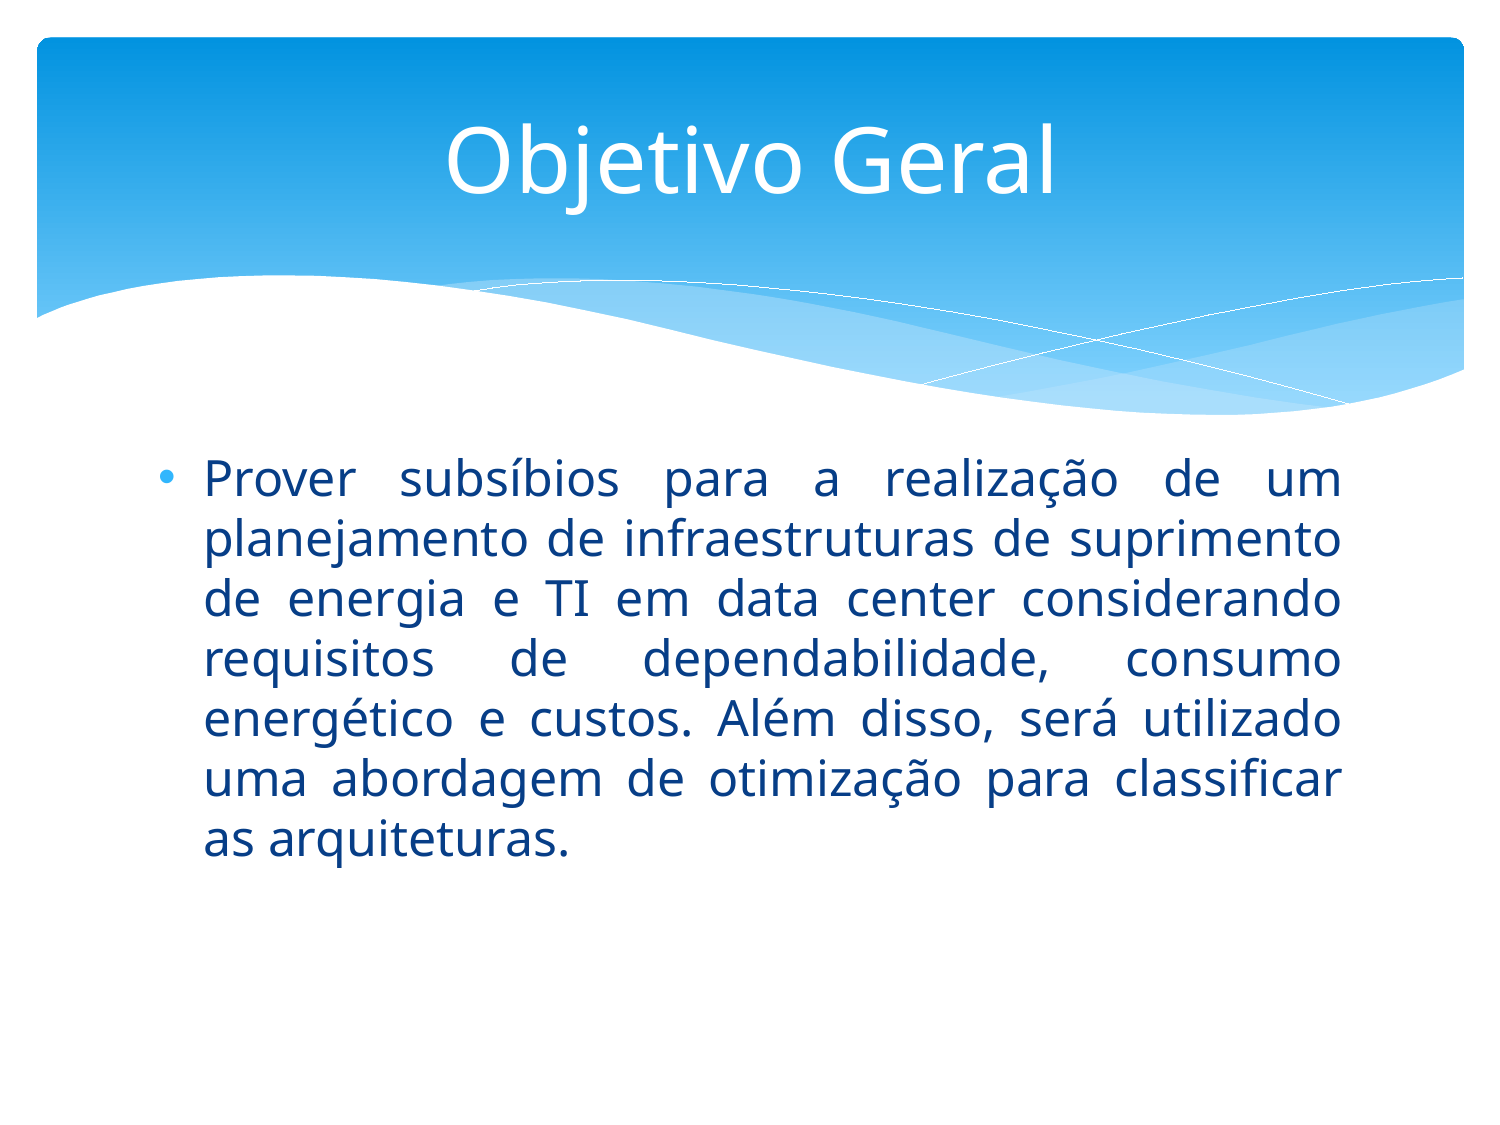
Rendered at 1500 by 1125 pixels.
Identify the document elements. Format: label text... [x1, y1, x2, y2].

title Objetivo Geral [76, 54, 1427, 261]
list Prover subsíbios para a realização de um planejamento de infraestruturas de suprimento de energia e TI em data center considerando requisitos de dependabilidade, consumo energético e custos. Além disso, será utilizado uma abordagem de otimização para classificar as arquiteturas. [143, 438, 1359, 1005]
